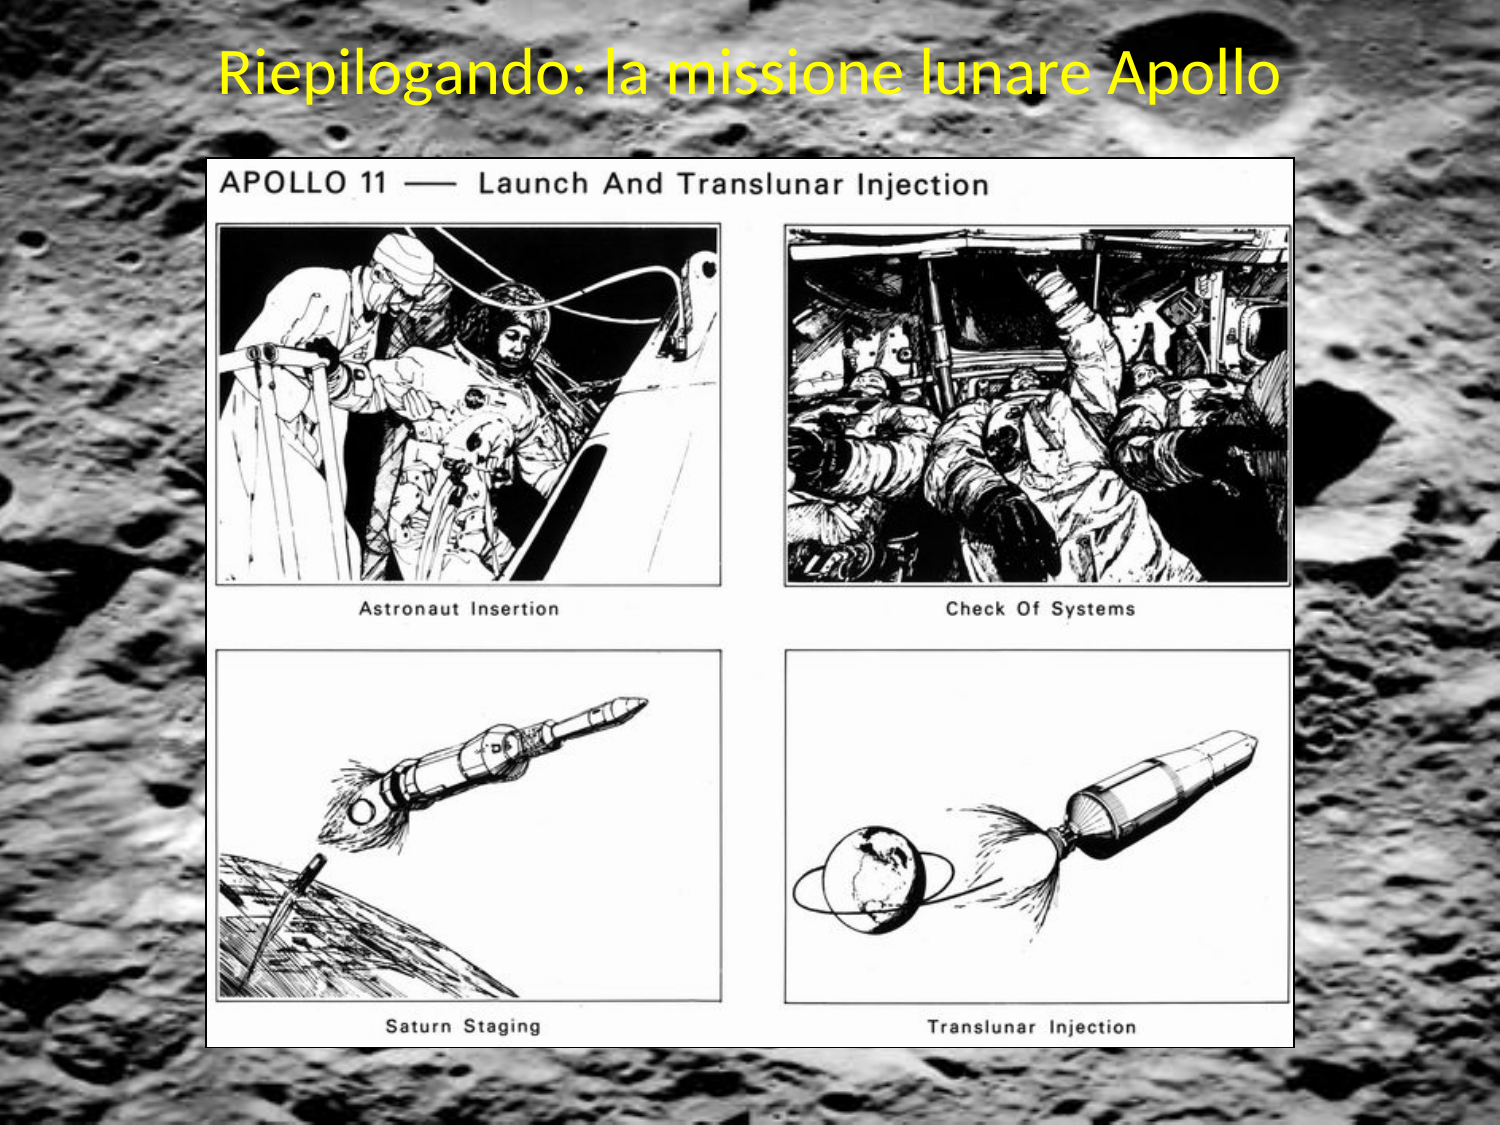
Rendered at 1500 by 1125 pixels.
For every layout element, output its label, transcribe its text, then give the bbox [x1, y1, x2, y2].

title Riepilogando: la missione lunare Apollo [74, 44, 1426, 91]
picture [0, 0, 1500, 1125]
